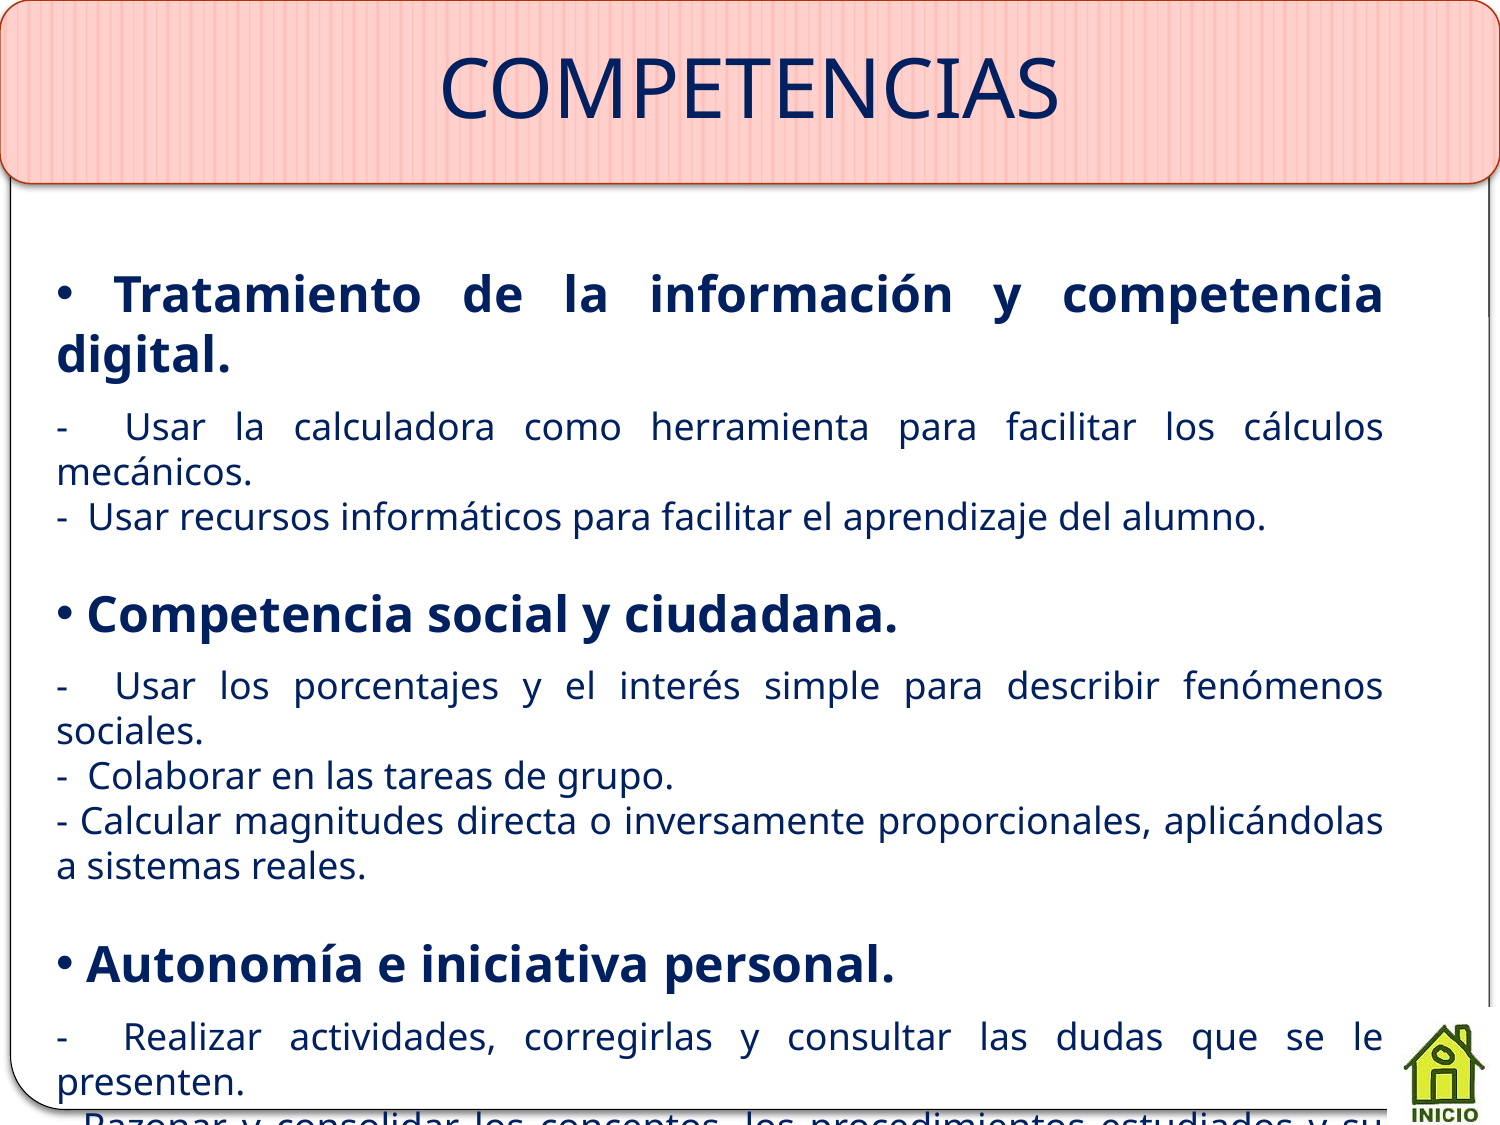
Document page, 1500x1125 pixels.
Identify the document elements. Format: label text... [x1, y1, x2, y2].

text_box Tratamiento de la información y competencia digital. - Usar la calculadora como herramienta para facilitar los cálculos mecánicos. - Usar recursos informáticos para facilitar el aprendizaje del alumno. Competencia social y ciudadana. - Usar los porcentajes y el interés simple para describir fenómenos sociales. - Colaborar en las tareas de grupo. - Calcular magnitudes directa o inversamente proporcionales, aplicándolas a sistemas reales. Autonomía e iniciativa personal. - Realizar actividades, corregirlas y consultar las dudas que se le presenten. - Razonar y consolidar los conceptos, los procedimientos estudiados y su aplicación con autonomía, perseverancia, sistematización y reflexión crítica, así como mostrar habilidad para comunicar los resultados obtenidos. [41, 255, 1400, 1125]
picture [1387, 1007, 1500, 1125]
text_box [0, 0, 1500, 184]
